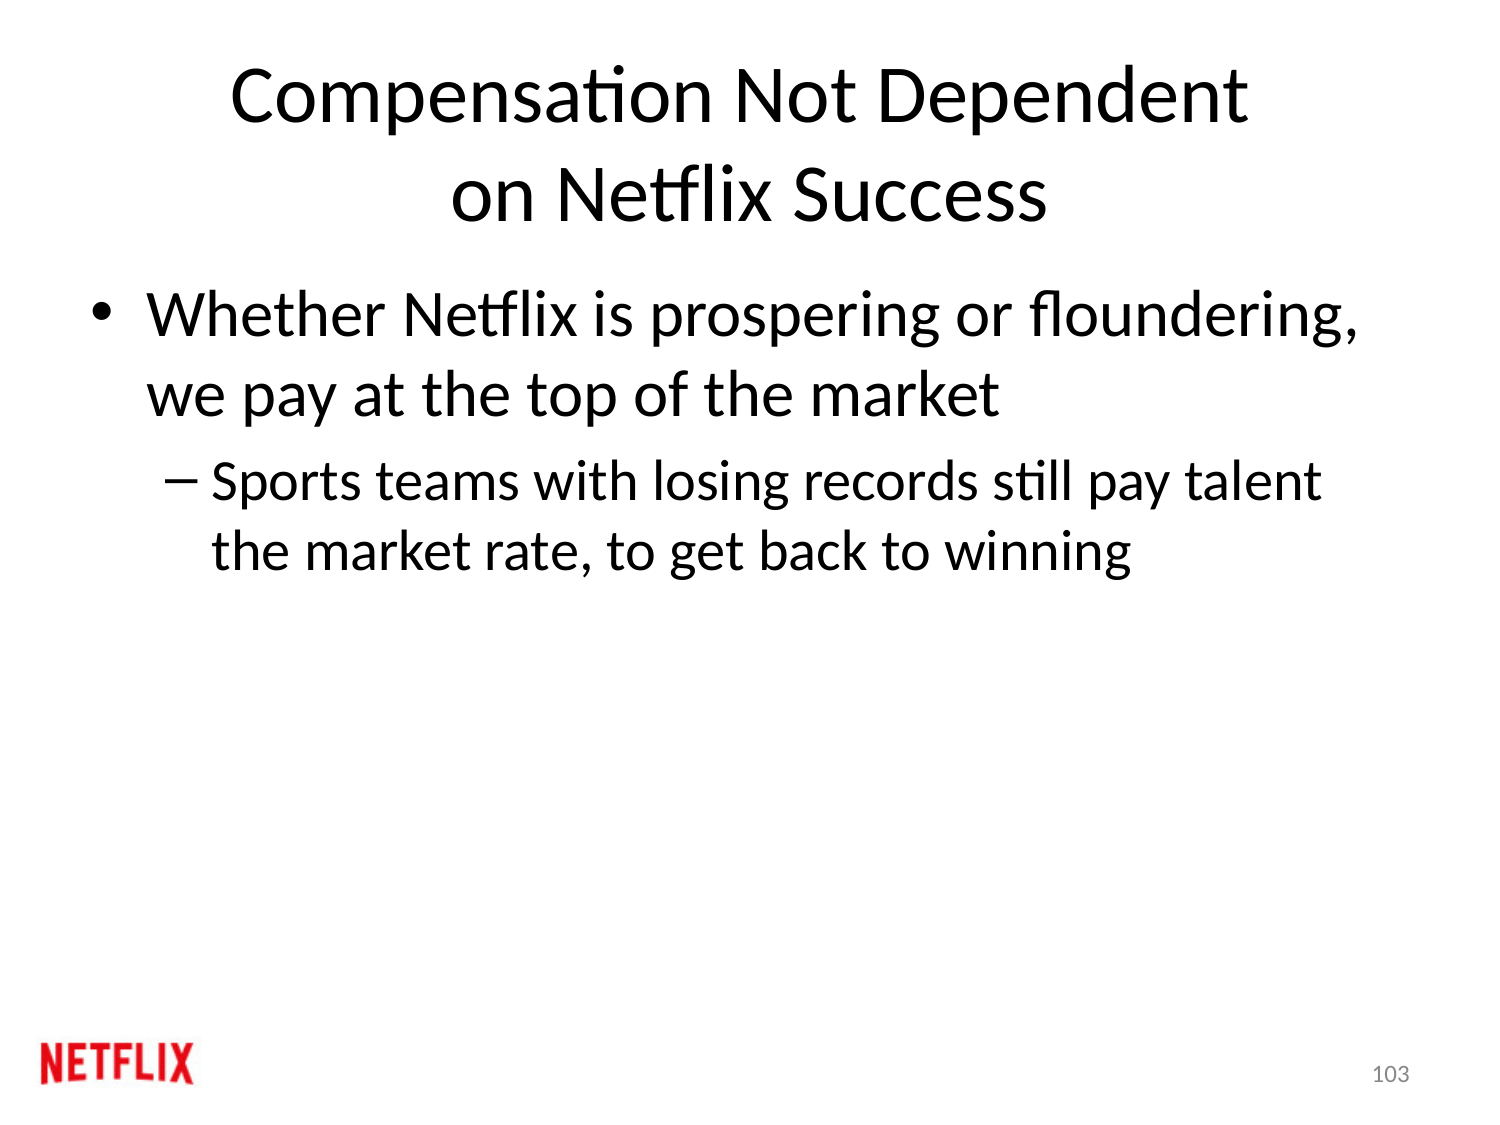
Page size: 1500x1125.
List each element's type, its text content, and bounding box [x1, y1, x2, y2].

list Whether Netflix is prospering or floundering, we pay at the top of the market Sports teams with losing records still pay talent the market rate, to get back to winning [75, 262, 1425, 1005]
picture [24, 1024, 211, 1104]
title Compensation Not Dependent on Netflix Success [75, 45, 1425, 233]
slide_number ‹#› [1074, 1042, 1425, 1103]
